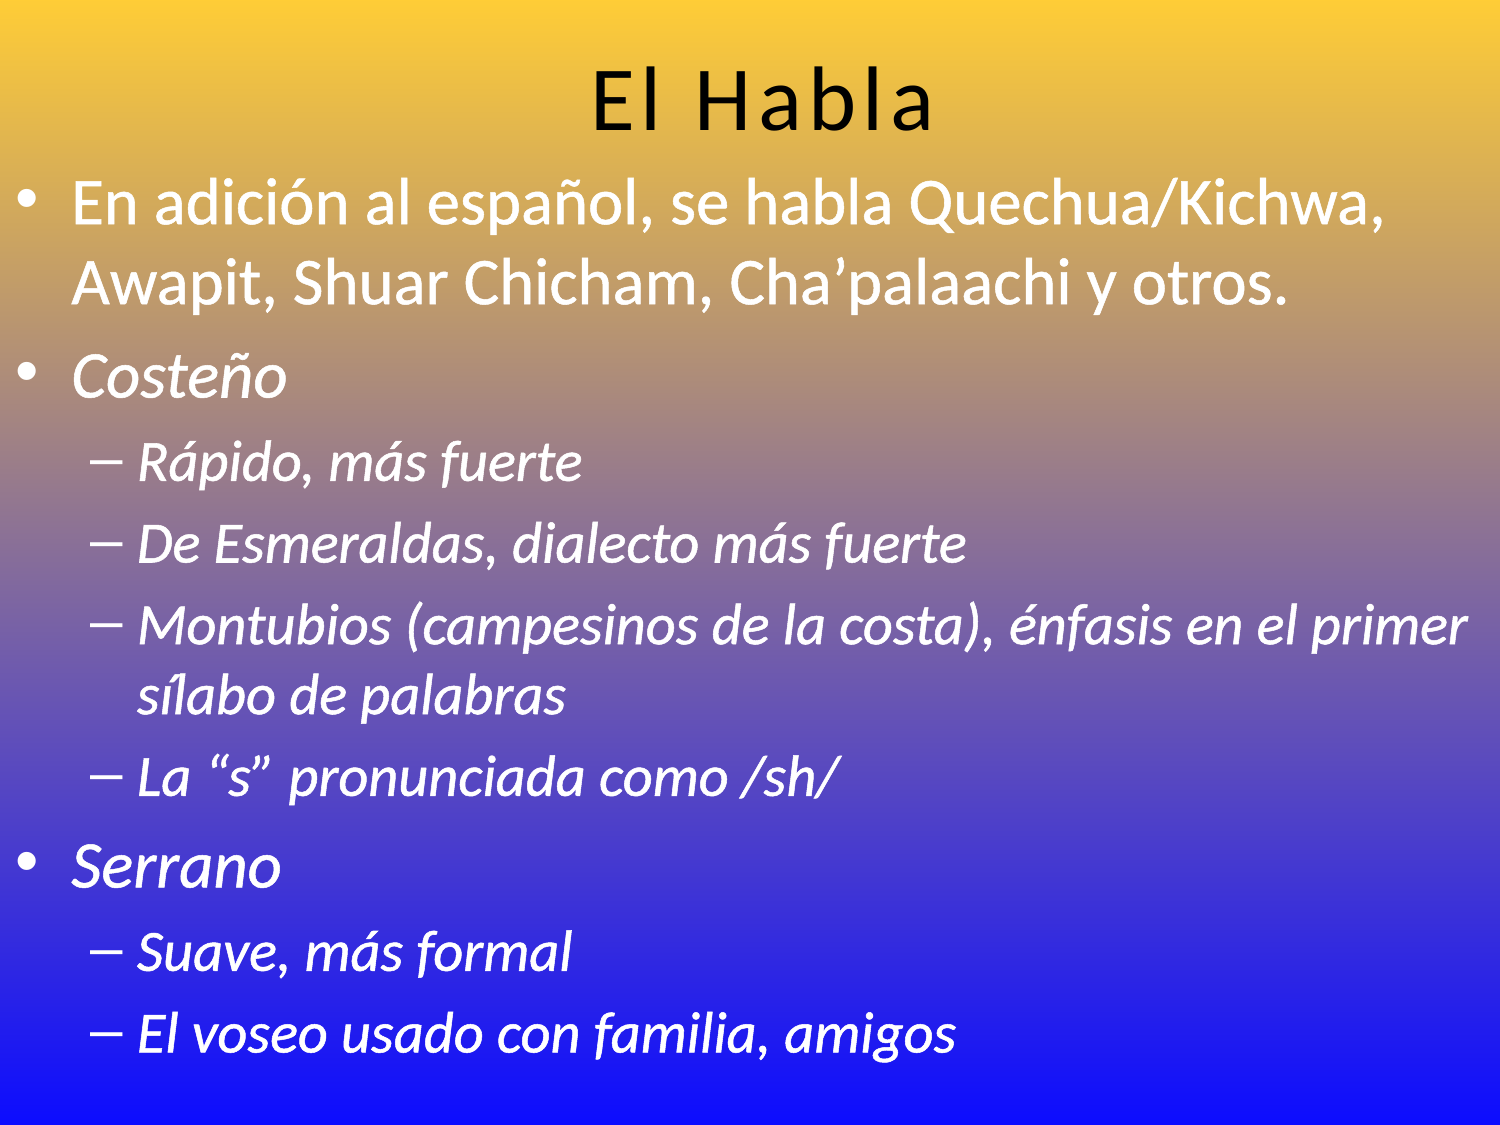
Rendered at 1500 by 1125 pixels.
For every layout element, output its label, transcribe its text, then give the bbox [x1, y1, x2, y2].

title El Habla [87, 0, 1438, 149]
list En adición al español, se habla Quechua/Kichwa, Awapit, Shuar Chicham, Cha’palaachi y otros. Costeño Rápido, más fuerte De Esmeraldas, dialecto más fuerte Montubios (campesinos de la costa), énfasis en el primer sílabo de palabras La “s” pronunciada como /sh/ Serrano Suave, más formal El voseo usado con familia, amigos [0, 149, 1500, 1125]
